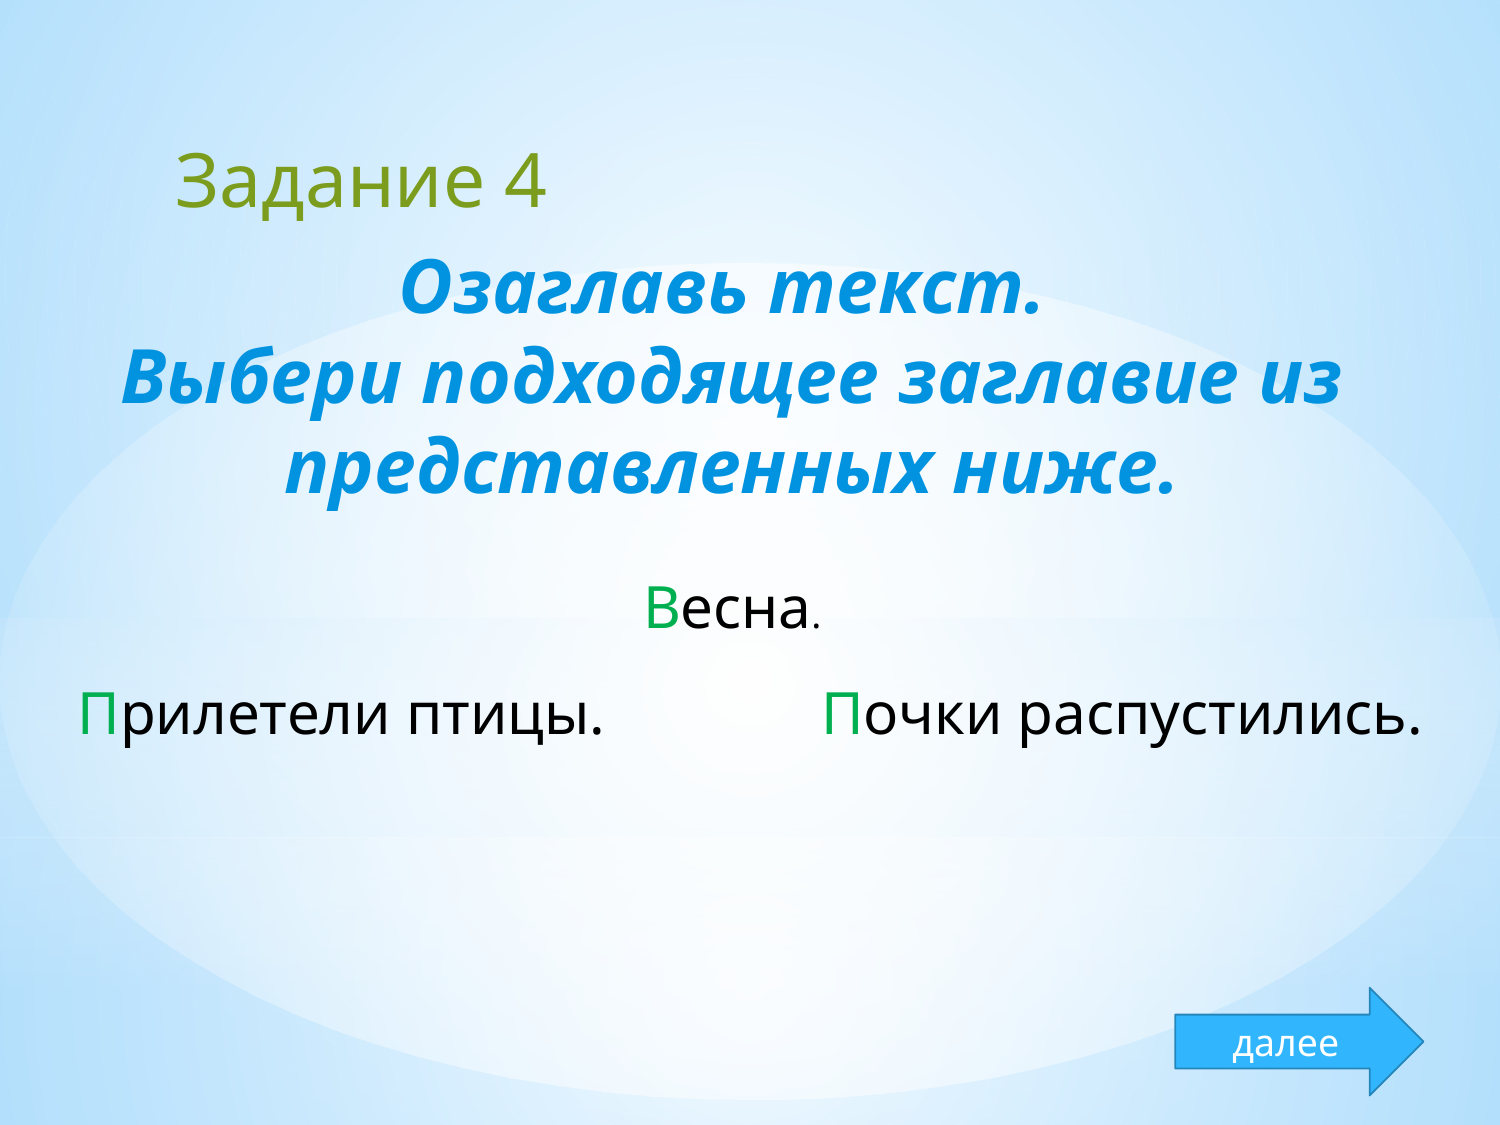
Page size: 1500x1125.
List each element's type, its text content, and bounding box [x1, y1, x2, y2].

text_box далее [1174, 986, 1425, 1097]
text_box Почки распустились. [806, 668, 1438, 754]
text_box Озаглавь текст. Выбери подходящее заглавие из представленных ниже. [17, 231, 1447, 517]
text_box Прилетели птицы. [63, 668, 621, 754]
text_box Задание 4 [161, 125, 563, 231]
text_box Весна. [628, 562, 837, 648]
